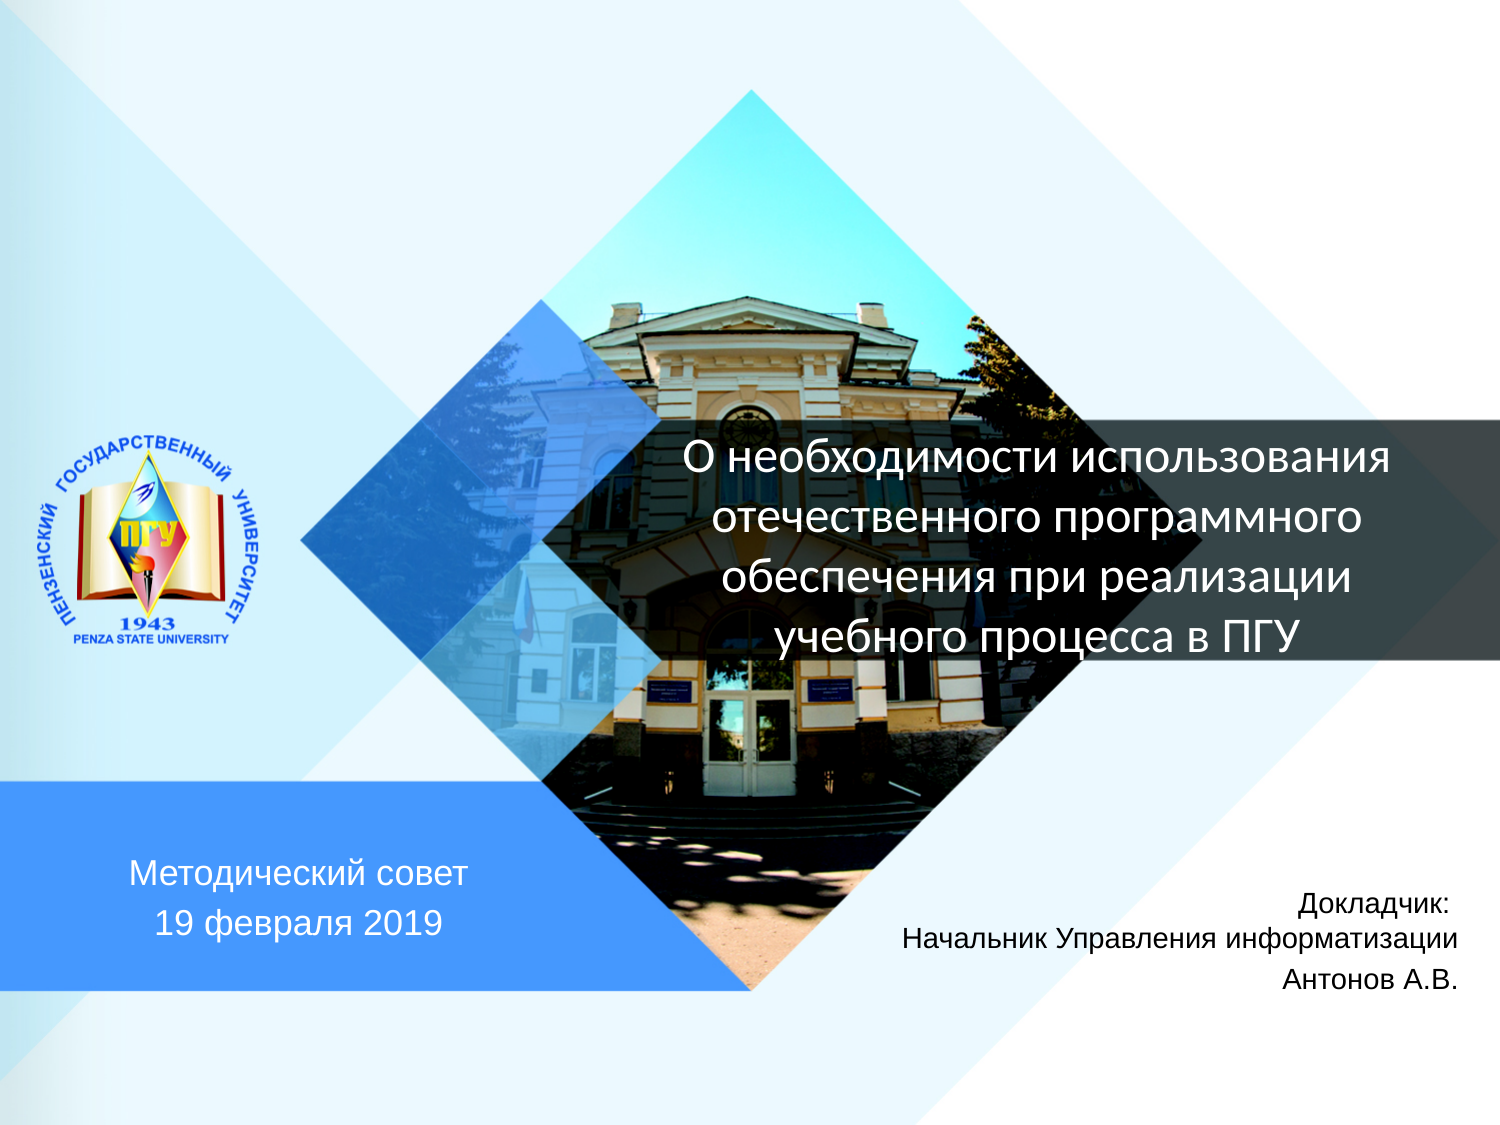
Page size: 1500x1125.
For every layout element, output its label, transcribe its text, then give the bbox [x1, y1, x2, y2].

picture [0, 0, 1500, 1125]
text_box Докладчик: Начальник Управления информатизации Антонов А.В. [750, 878, 1465, 996]
title О необходимости использования отечественного программного обеспечения при реализации учебного процесса в ПГУ [644, 421, 1430, 663]
text_box Методический совет 19 февраля 2019 [70, 843, 528, 950]
